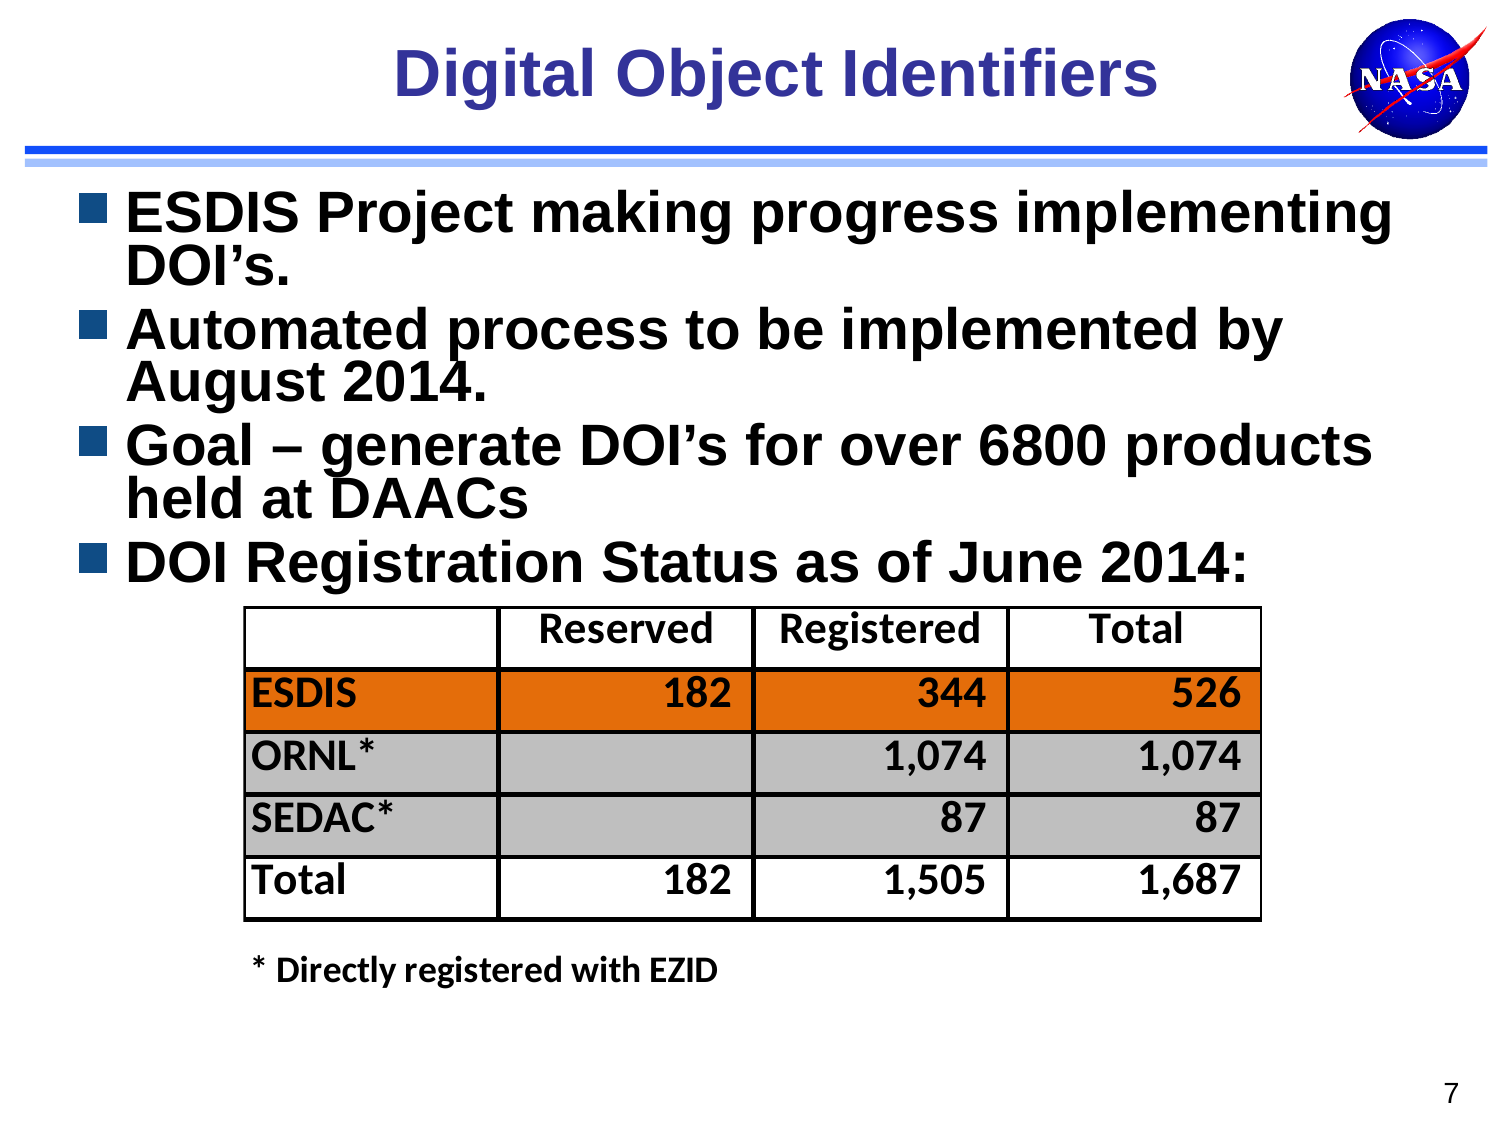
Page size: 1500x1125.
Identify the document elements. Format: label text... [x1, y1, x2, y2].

picture [79, 310, 107, 339]
picture [79, 426, 107, 456]
title Digital Object Identifiers [207, 5, 1348, 147]
picture [79, 543, 107, 573]
picture [1325, 10, 1500, 150]
list ESDIS Project making progress implementing DOI’s. Automated process to be implemented by August 2014. Goal – generate DOI’s for over 6800 products held at DAACs DOI Registration Status as of June 2014: [64, 182, 1464, 594]
slide_number 7 [1161, 1066, 1475, 1125]
picture [243, 605, 1264, 1002]
picture [79, 193, 107, 223]
